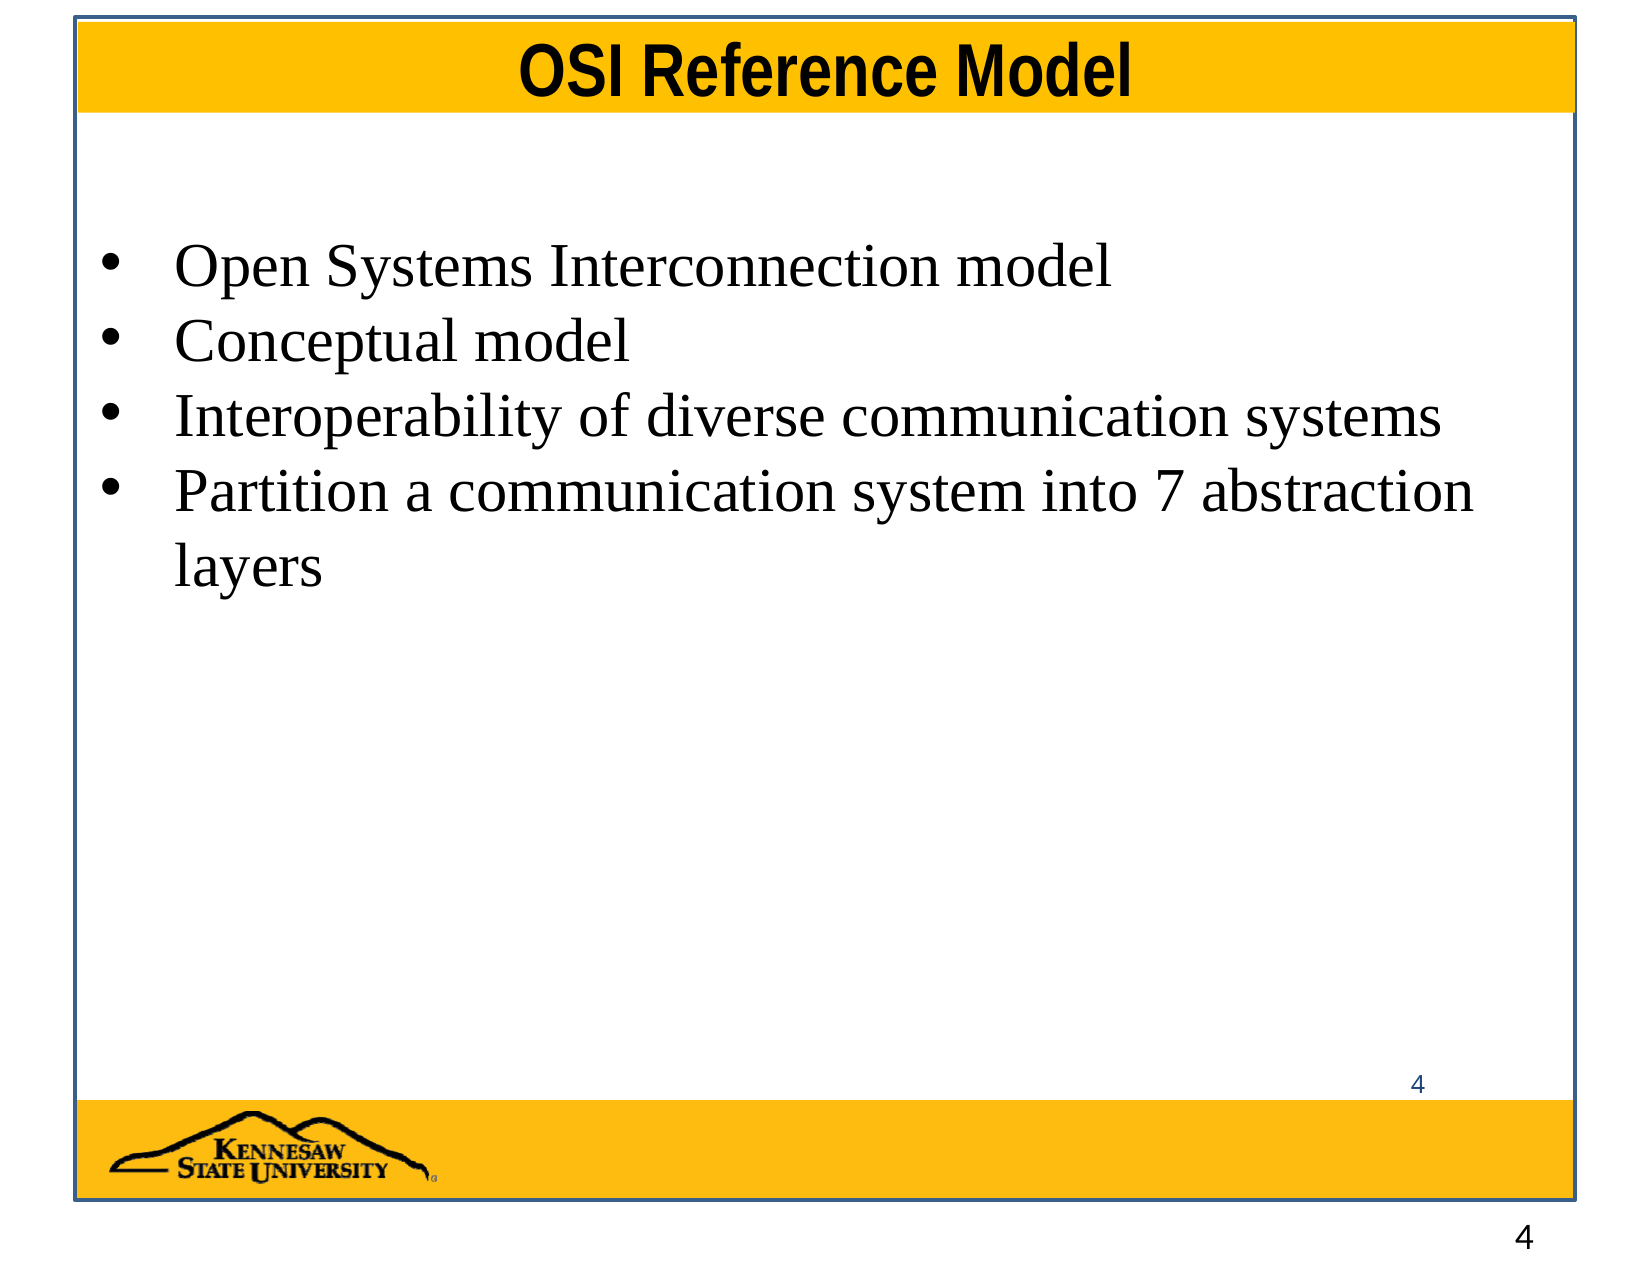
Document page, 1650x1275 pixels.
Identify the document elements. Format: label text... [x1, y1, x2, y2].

slide_number 4 [1299, 1042, 1425, 1103]
picture [108, 1111, 437, 1184]
list Open Systems Interconnection model Conceptual model Interoperability of diverse communication systems Partition a communication system into 7 abstraction layers [99, 223, 1550, 603]
title OSI Reference Model [77, 21, 1575, 113]
